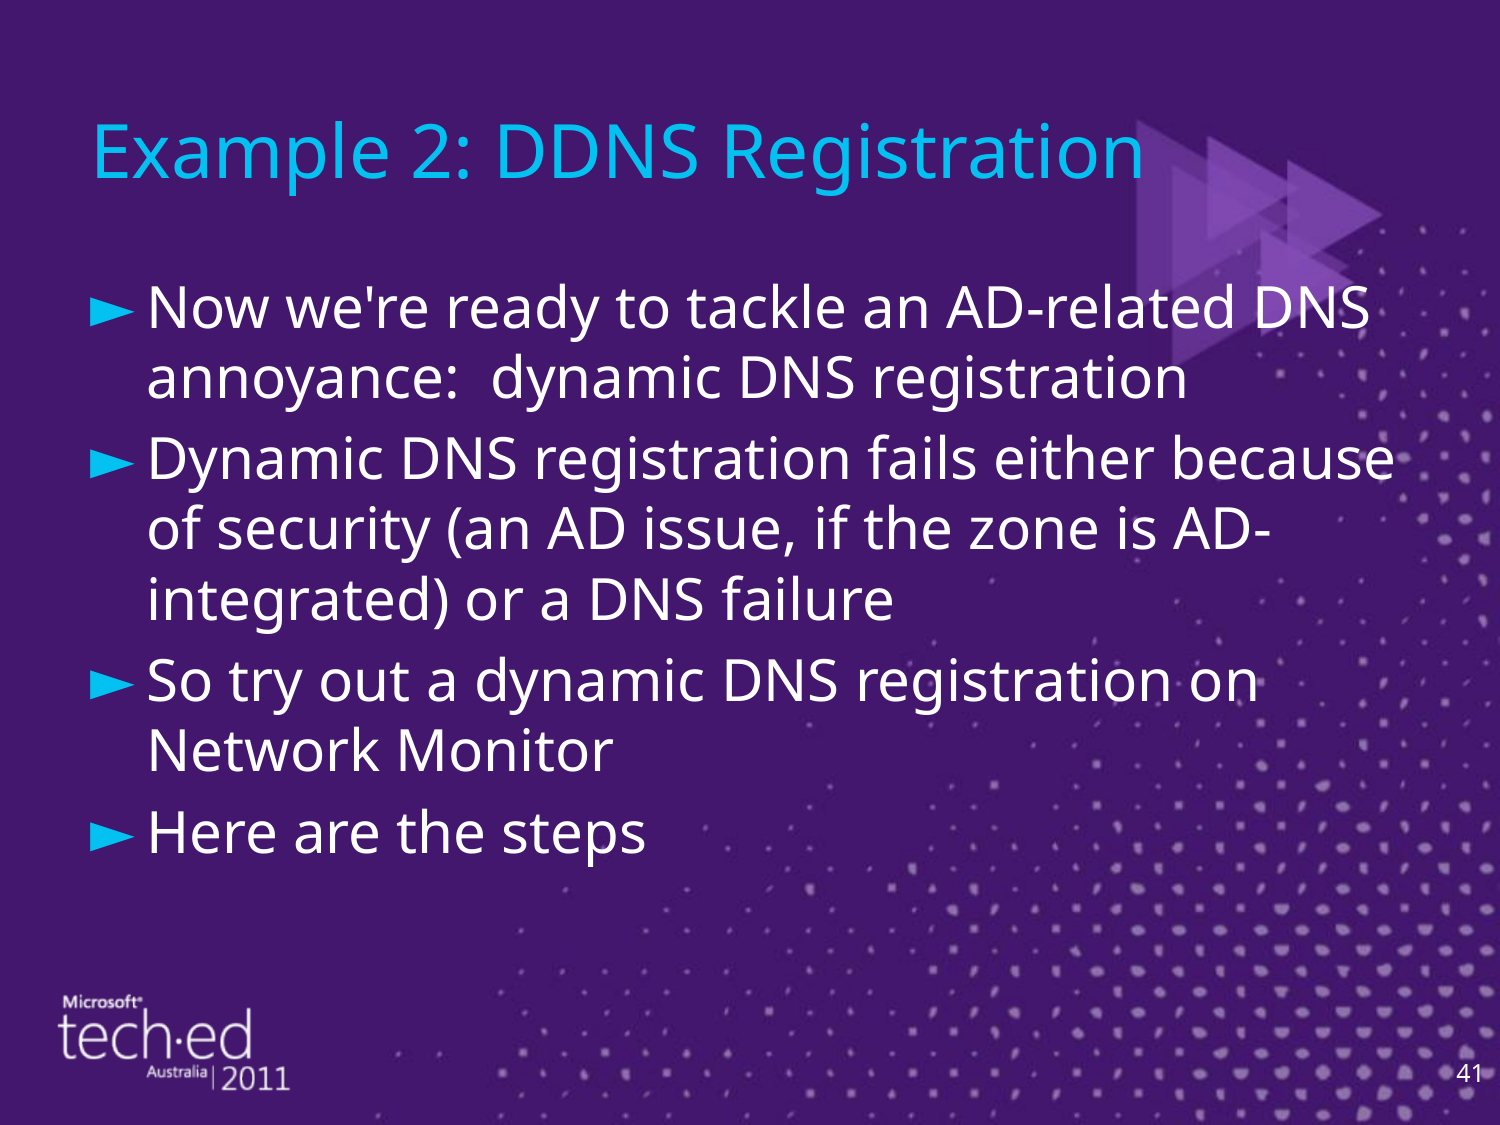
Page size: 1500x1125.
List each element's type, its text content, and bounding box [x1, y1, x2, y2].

title Example 2: DDNS Registration [75, 54, 1425, 243]
picture [0, 0, 1500, 1125]
list Now we're ready to tackle an AD-related DNS annoyance: dynamic DNS registration Dynamic DNS registration fails either because of security (an AD issue, if the zone is AD-integrated) or a DNS failure So try out a dynamic DNS registration on Network Monitor Here are the steps [75, 262, 1425, 1005]
slide_number 41 [1187, 1037, 1500, 1113]
